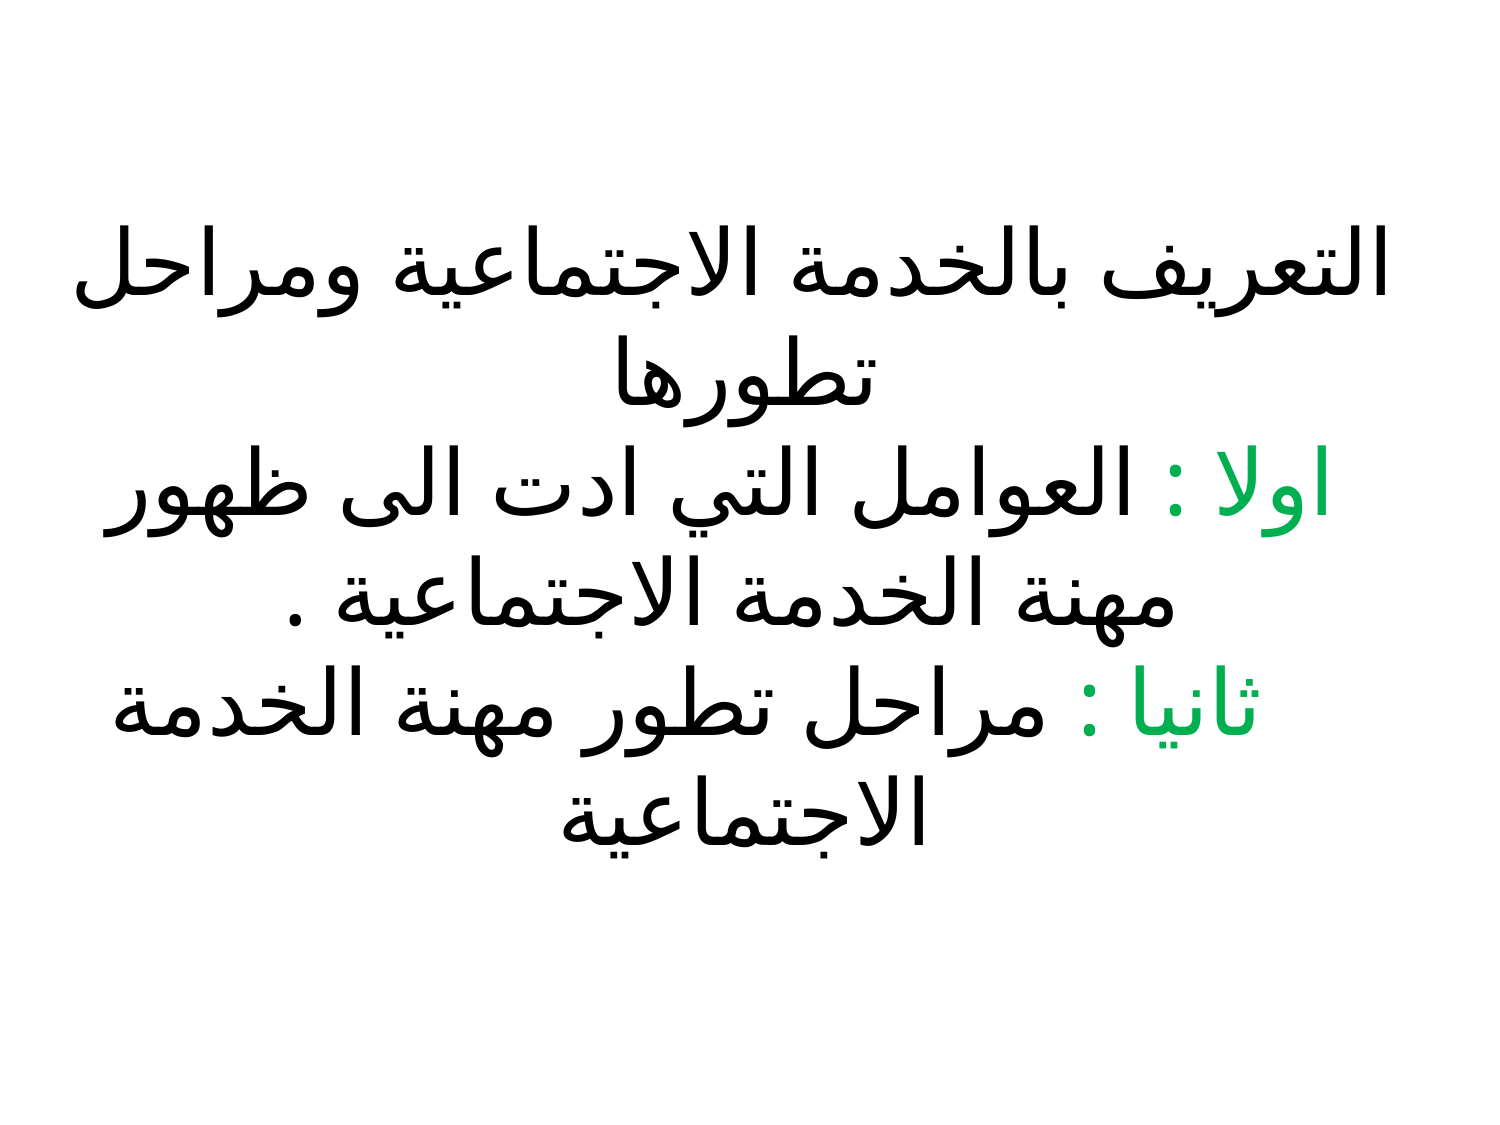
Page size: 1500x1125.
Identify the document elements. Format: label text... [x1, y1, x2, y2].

title التعريف بالخدمة الاجتماعية ومراحل تطورها اولا : العوامل التي ادت الى ظهور مهنة الخدمة الاجتماعية . ثانيا : مراحل تطور مهنة الخدمة الاجتماعية [41, 45, 1425, 1024]
